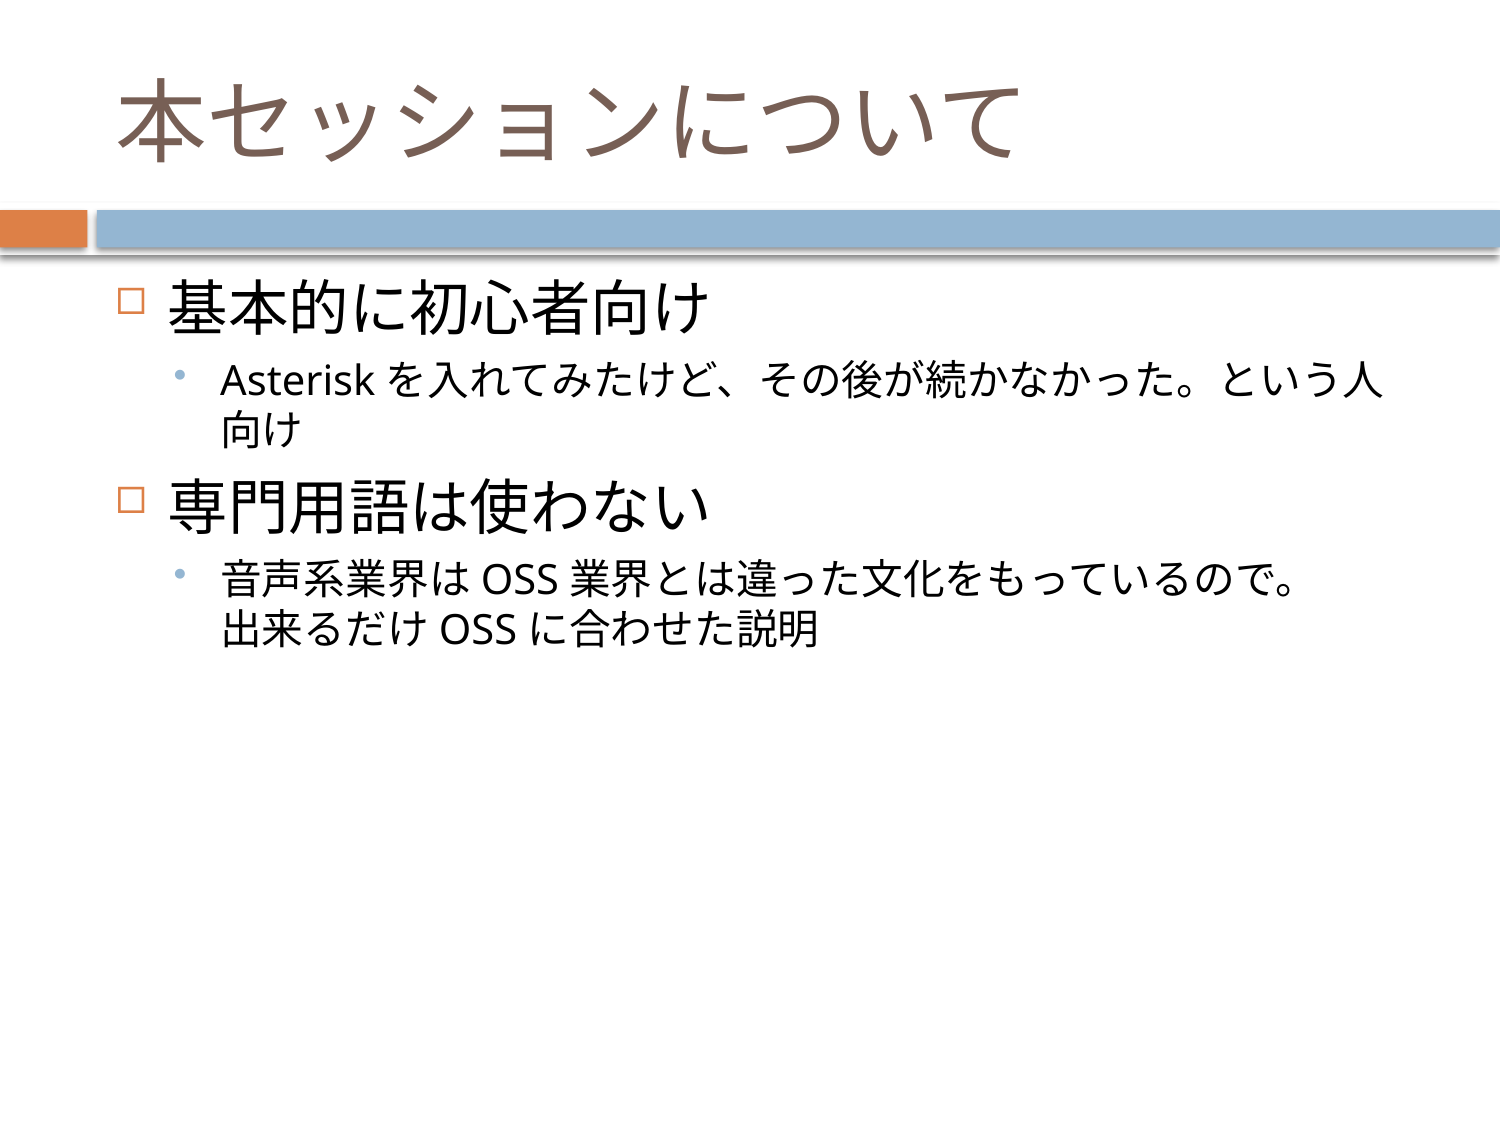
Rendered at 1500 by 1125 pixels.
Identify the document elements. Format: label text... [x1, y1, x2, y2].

title 本セッションについて [100, 37, 1438, 200]
list 基本的に初心者向け Asteriskを入れてみたけど、その後が続かなかった。という人向け 専門用語は使わない 音声系業界はOSS業界とは違った文化をもっているので。 出来るだけOSSに合わせた説明 [100, 262, 1438, 1000]
